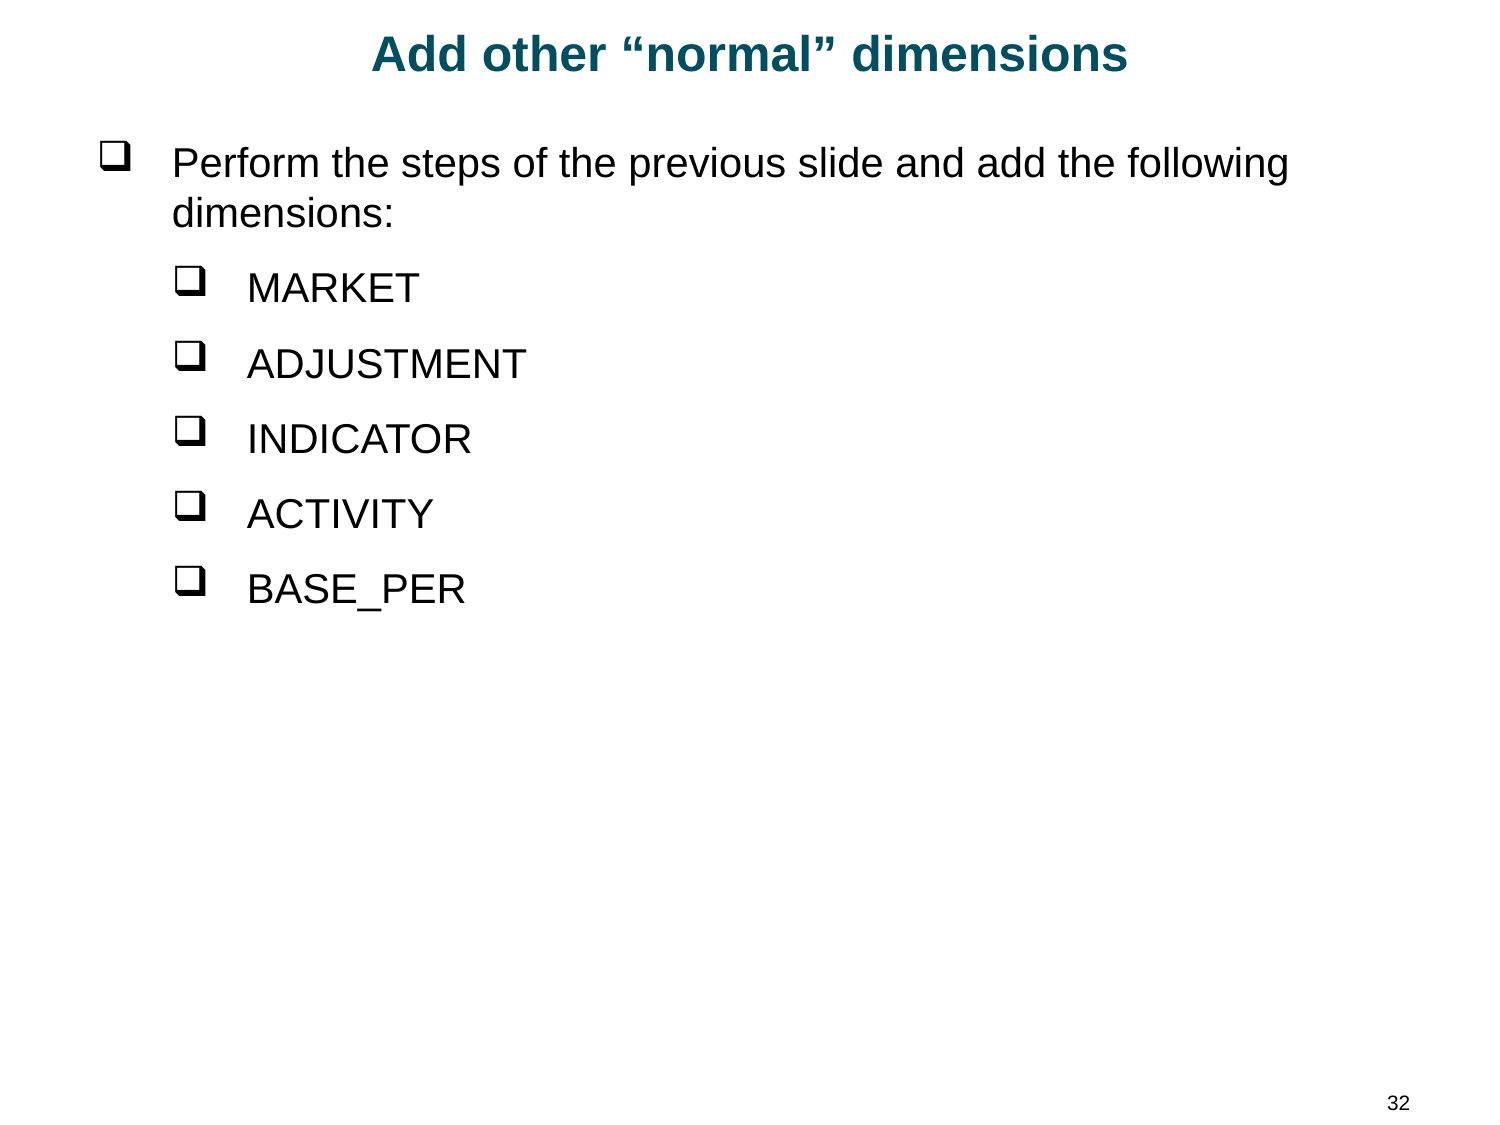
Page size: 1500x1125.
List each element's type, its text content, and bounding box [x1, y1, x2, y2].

title Add other “normal” dimensions [75, 20, 1425, 82]
slide_number 32 [1074, 1082, 1425, 1125]
text_box Perform the steps of the previous slide and add the following dimensions: MARKET ADJUSTMENT INDICATOR ACTIVITY BASE_PER [82, 128, 1434, 694]
